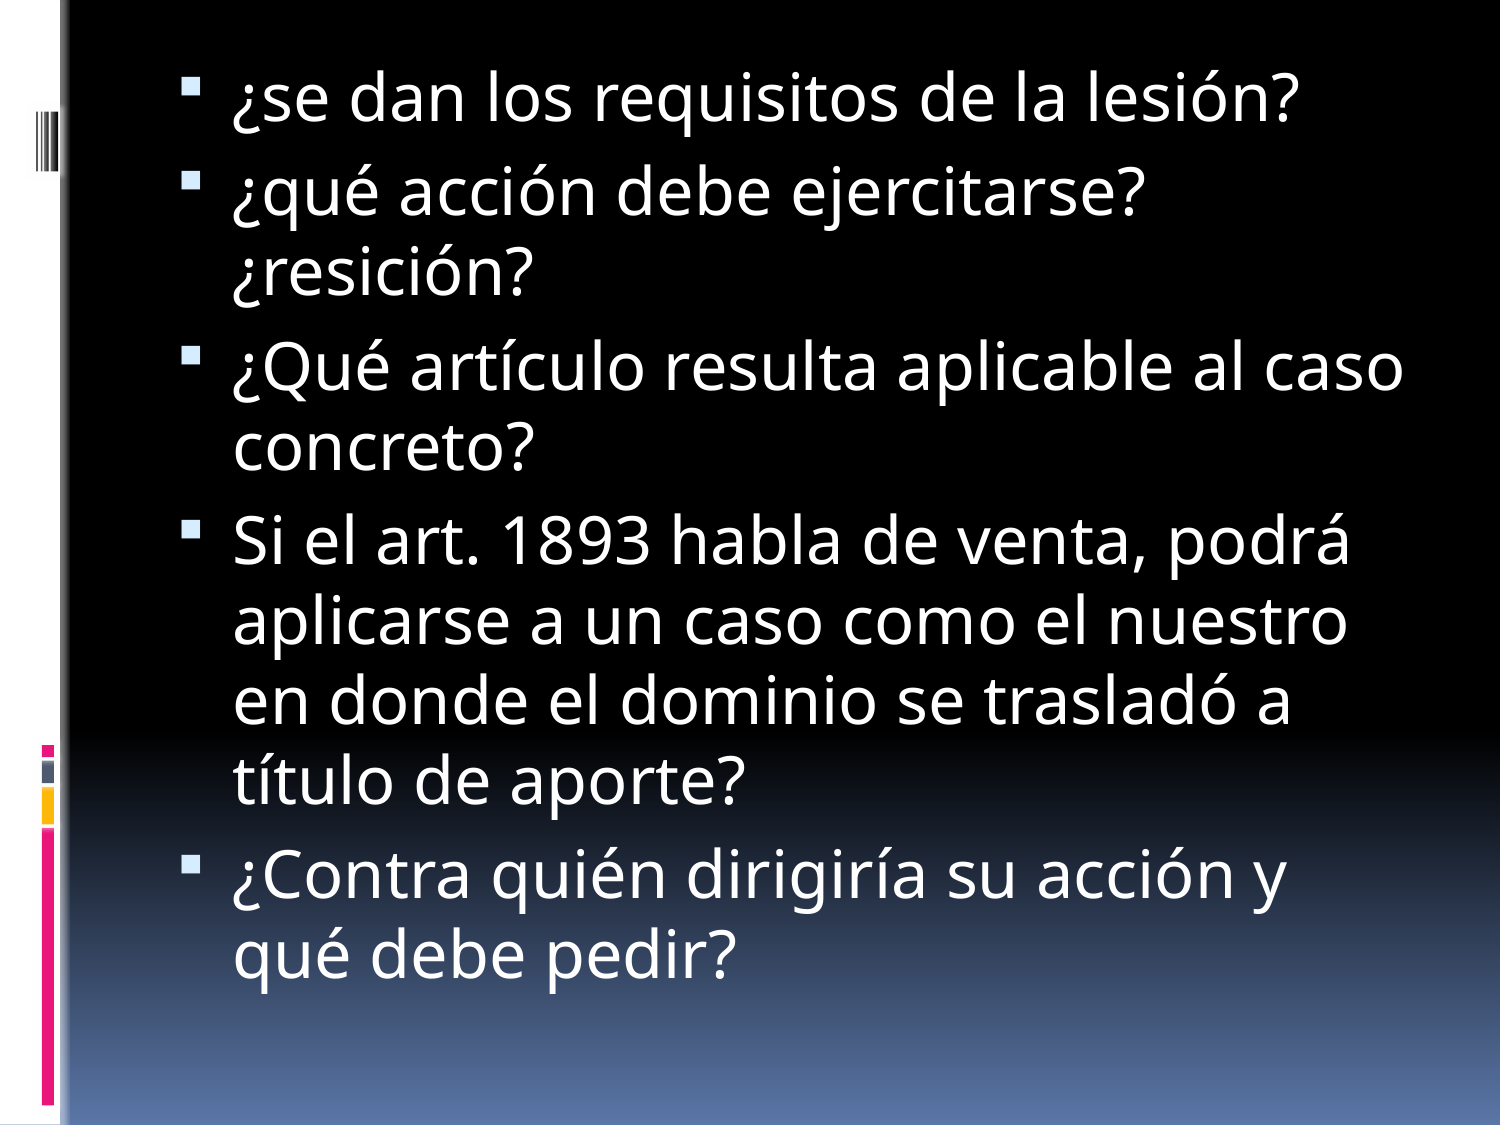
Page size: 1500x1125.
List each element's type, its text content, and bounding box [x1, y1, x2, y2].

list ¿se dan los requisitos de la lesión? ¿qué acción debe ejercitarse? ¿resición? ¿Qué artículo resulta aplicable al caso concreto? Si el art. 1893 habla de venta, podrá aplicarse a un caso como el nuestro en donde el dominio se trasladó a título de aporte? ¿Contra quién dirigiría su acción y qué debe pedir? [149, 46, 1426, 1043]
